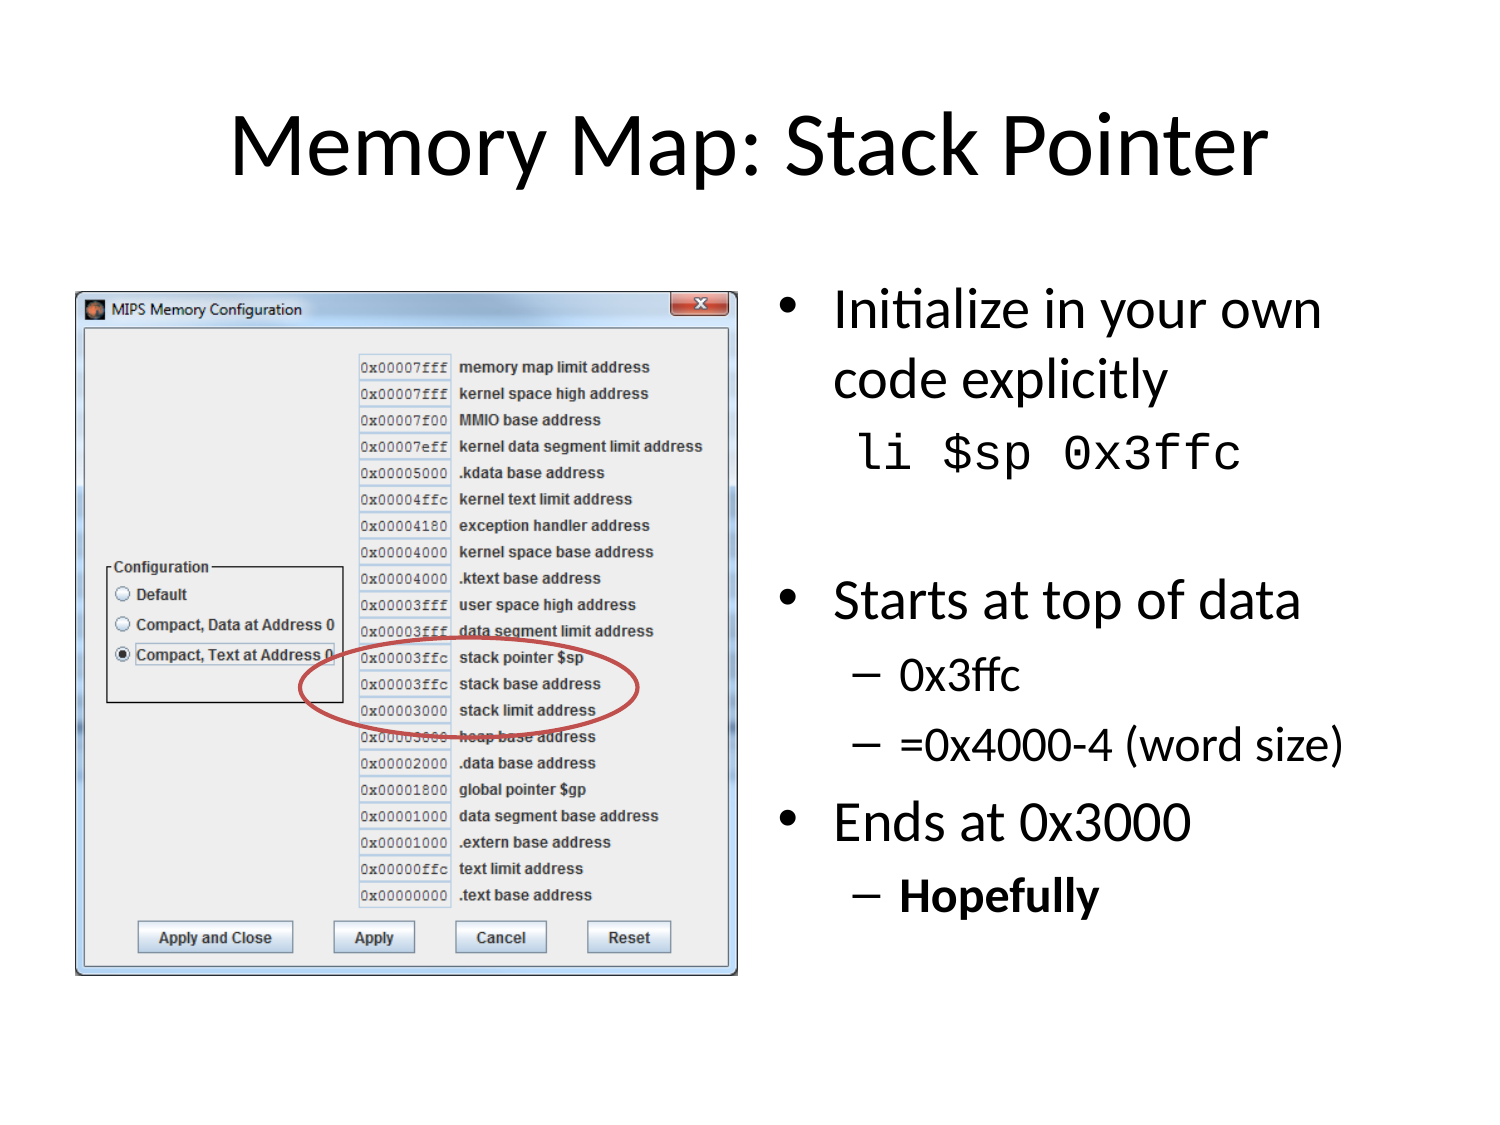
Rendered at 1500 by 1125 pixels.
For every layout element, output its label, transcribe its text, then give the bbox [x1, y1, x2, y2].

title Memory Map: Stack Pointer [75, 45, 1425, 233]
list Initialize in your own code explicitly li $sp 0x3ffc Starts at top of data 0x3ffc =0x4000-4 (word size) Ends at 0x3000 Hopefully [762, 262, 1425, 1005]
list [74, 291, 738, 976]
